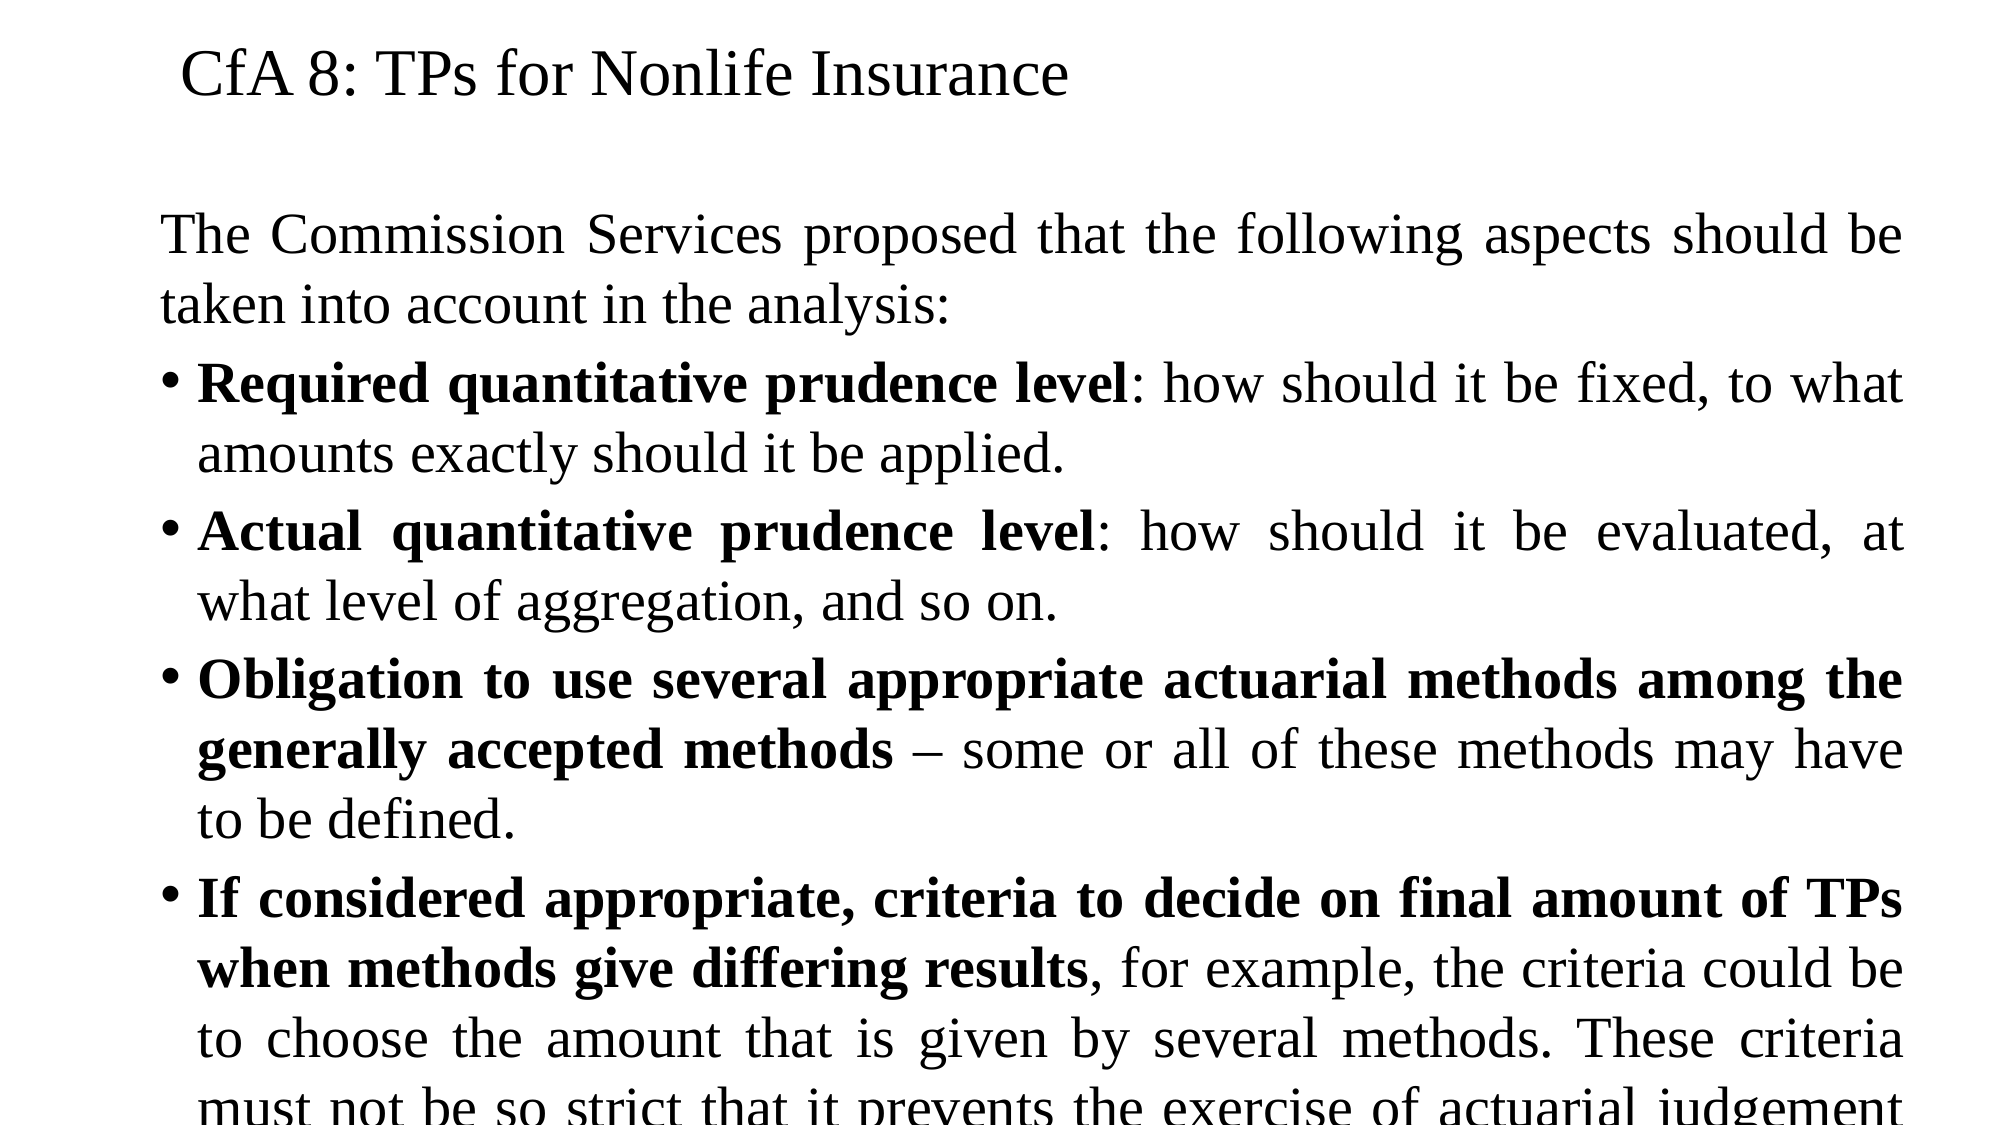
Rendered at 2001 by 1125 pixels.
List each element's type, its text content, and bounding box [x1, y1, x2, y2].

list The Commission Services proposed that the following aspects should be taken into account in the analysis: Required quantitative prudence level: how should it be fixed, to what amounts exactly should it be applied. Actual quantitative prudence level: how should it be evaluated, at what level of aggregation, and so on. Obligation to use several appropriate actuarial methods among the generally accepted methods – some or all of these methods may have to be defined. If considered appropriate, criteria to decide on final amount of TPs when methods give differing results, for example, the criteria could be to choose the amount that is given by several methods. These criteria must not be so strict that it prevents the exercise of actuarial judgement and discretion. Introduction of a detailed annual report on the valuation of technical liabilities making explicit the actuarial and economic assumptions made, their evolution over time, and the reasons for the benefits or losses of liquidation. This report should also disclose the RMs above the expected value included in the TPs and the justification of the discount rate used. [145, 188, 1920, 1025]
title CfA 8: TPs for Nonlife Insurance [165, 24, 1687, 123]
